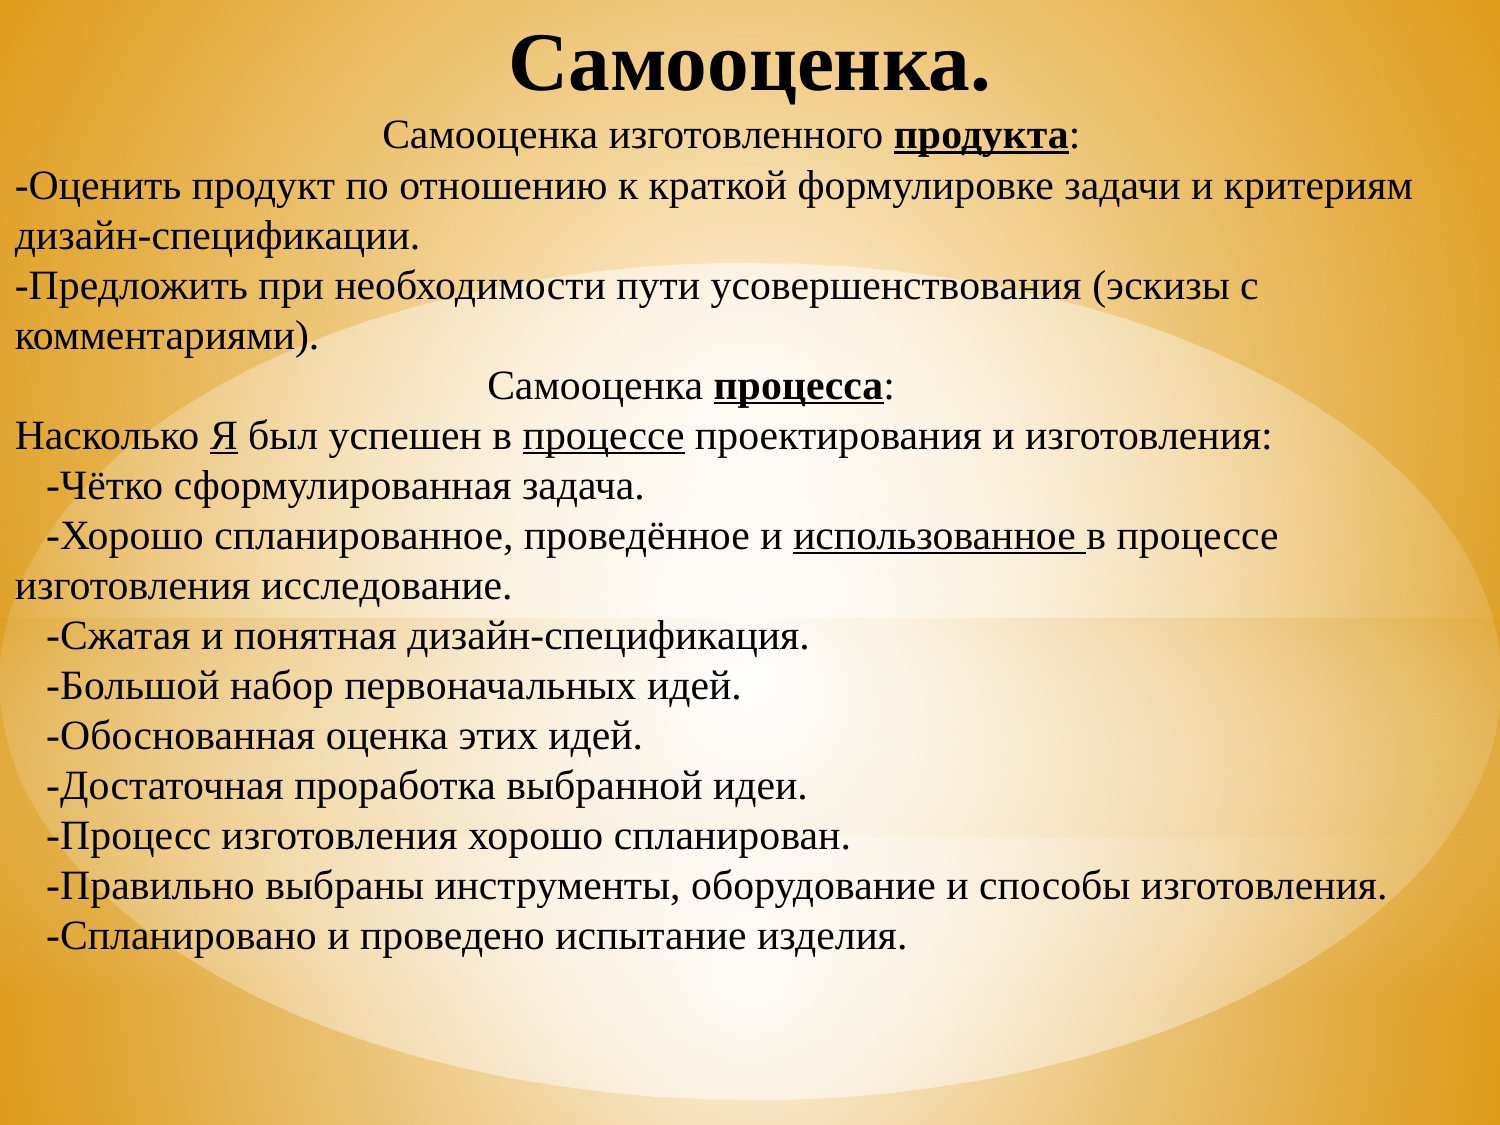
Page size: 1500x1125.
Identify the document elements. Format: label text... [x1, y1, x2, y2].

text_box Самооценка. Самооценка изготовленного продукта: -Оценить продукт по отношению к краткой формулировке задачи и критериям дизайн-спецификации. -Предложить при необходимости пути усовершенствования (эскизы с комментариями). Самооценка процесса: Насколько Я был успешен в процессе проектирования и изготовления: -Чётко сформулированная задача. -Хорошо спланированное, проведённое и использованное в процессе изготовления исследование. -Сжатая и понятная дизайн-спецификация. -Большой набор первоначальных идей. -Обоснованная оценка этих идей. -Достаточная проработка выбранной идеи. -Процесс изготовления хорошо спланирован. -Правильно выбраны инструменты, оборудование и способы изготовления. -Спланировано и проведено испытание изделия. [0, 0, 1500, 1016]
